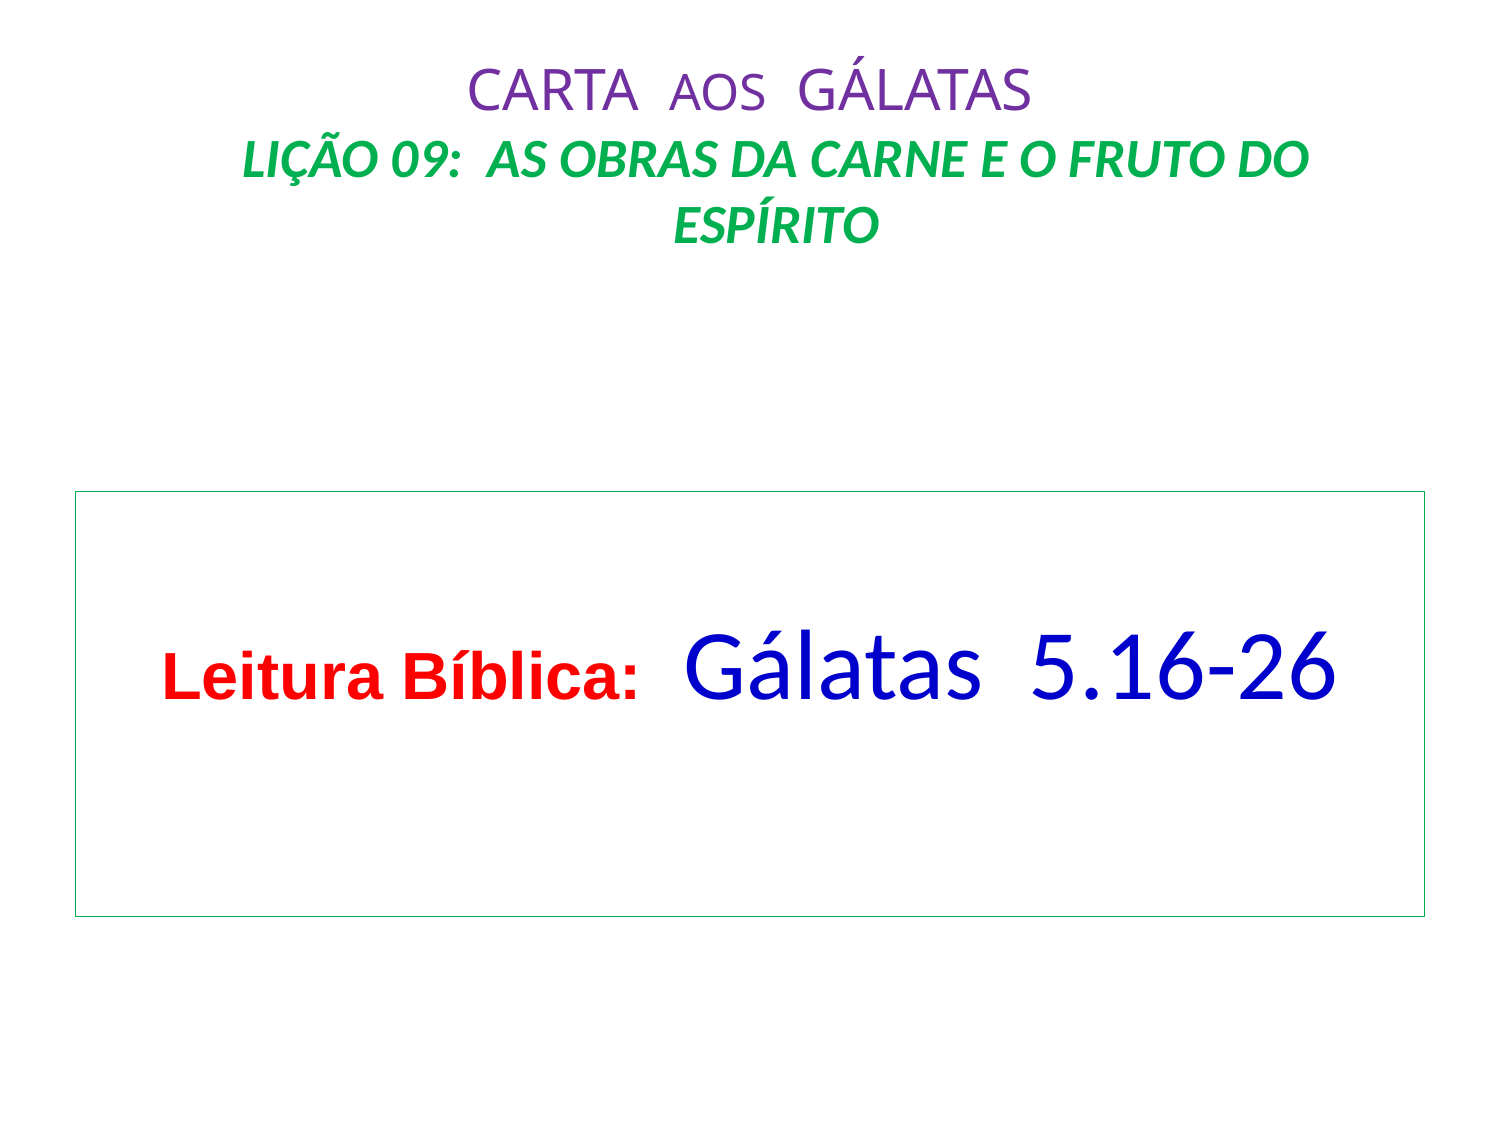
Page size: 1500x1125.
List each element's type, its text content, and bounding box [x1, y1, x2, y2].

title CARTA AOS GÁLATAS LIÇÃO 09: AS OBRAS DA CARNE E O FRUTO DO ESPÍRITO [75, 45, 1425, 263]
list Leitura Bíblica: Gálatas 5.16-26 [75, 491, 1425, 917]
